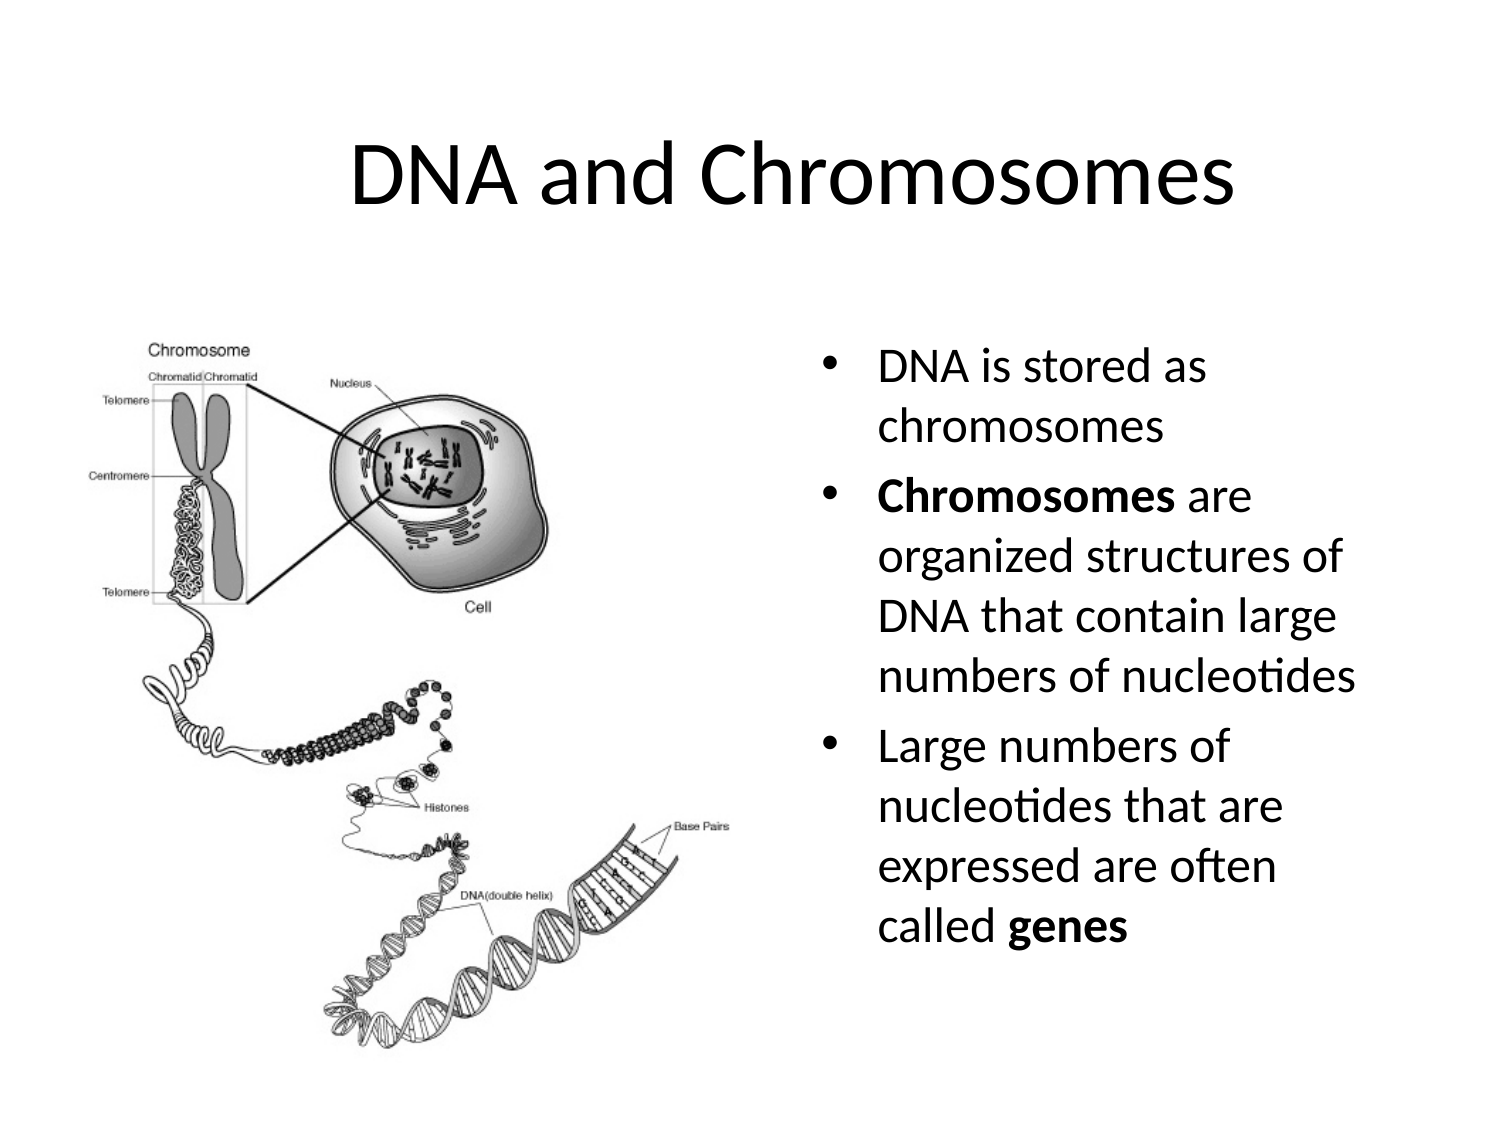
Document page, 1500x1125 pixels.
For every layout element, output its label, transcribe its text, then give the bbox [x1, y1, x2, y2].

title DNA and Chromosomes [174, 49, 1413, 286]
list DNA is stored as chromosomes Chromosomes are organized structures of DNA that contain large numbers of nucleotides Large numbers of nucleotides that are expressed are often called genes [806, 324, 1413, 1001]
picture [87, 337, 735, 1063]
